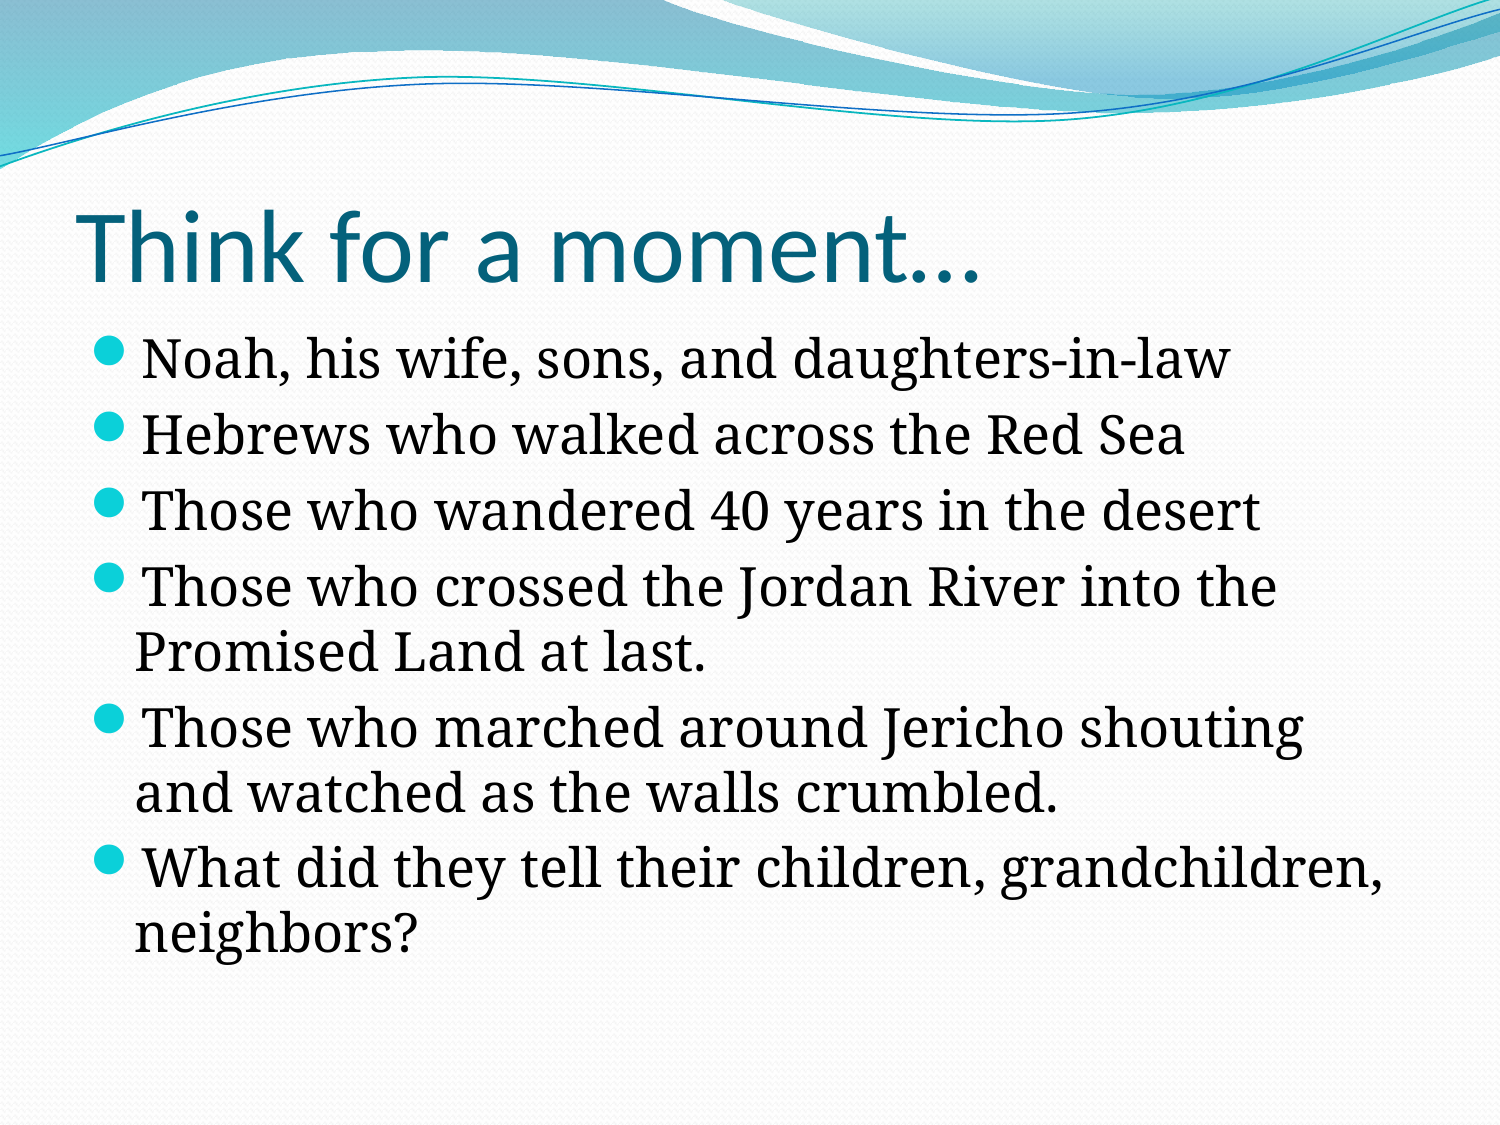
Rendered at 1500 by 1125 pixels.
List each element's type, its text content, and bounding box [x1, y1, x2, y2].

title Think for a moment… [75, 115, 1425, 303]
list Noah, his wife, sons, and daughters-in-law Hebrews who walked across the Red Sea Those who wandered 40 years in the desert Those who crossed the Jordan River into the Promised Land at last. Those who marched around Jericho shouting and watched as the walls crumbled. What did they tell their children, grandchildren, neighbors? [75, 317, 1425, 1038]
